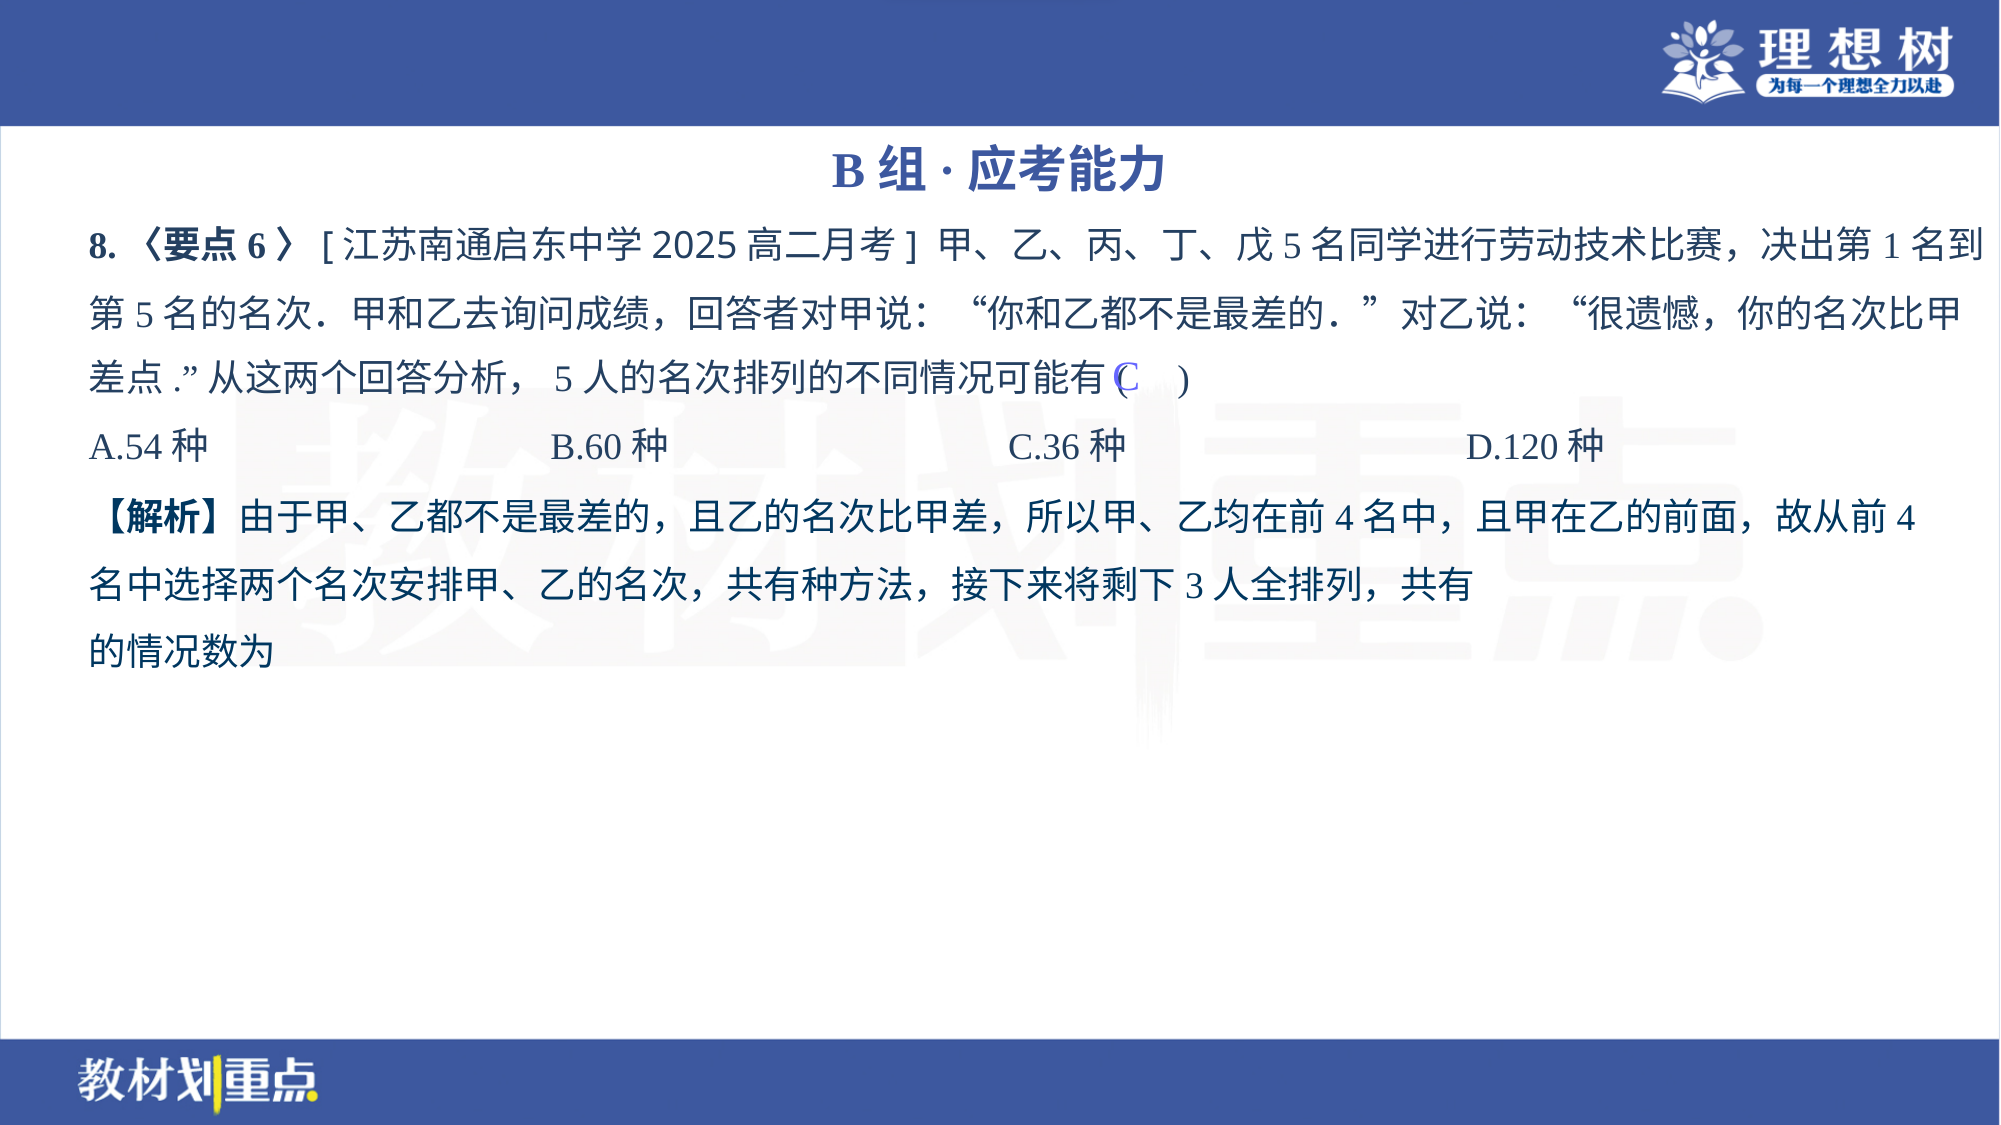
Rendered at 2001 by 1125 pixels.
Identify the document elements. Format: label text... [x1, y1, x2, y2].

text_box A.54种 B.60种 C.36种 D.120种 [88, 399, 1911, 460]
text_box 8.〈要点6〉[江苏南通启东中学2025高二月考] 甲、乙、丙、丁、戊5名同学进行劳动技术比赛，决出第1名到 第5名的名次．甲和乙去询问成绩，回答者对甲说：“你和乙都不是最差的．”对乙说：“很遗憾，你的名次比甲 差点.”从这两个回答分析，5人的名次排列的不同情况可能有( ) [88, 197, 1911, 393]
text_box C [1097, 347, 1156, 397]
text_box B组·应考能力 [88, 135, 1911, 196]
picture [0, 0, 2000, 1125]
